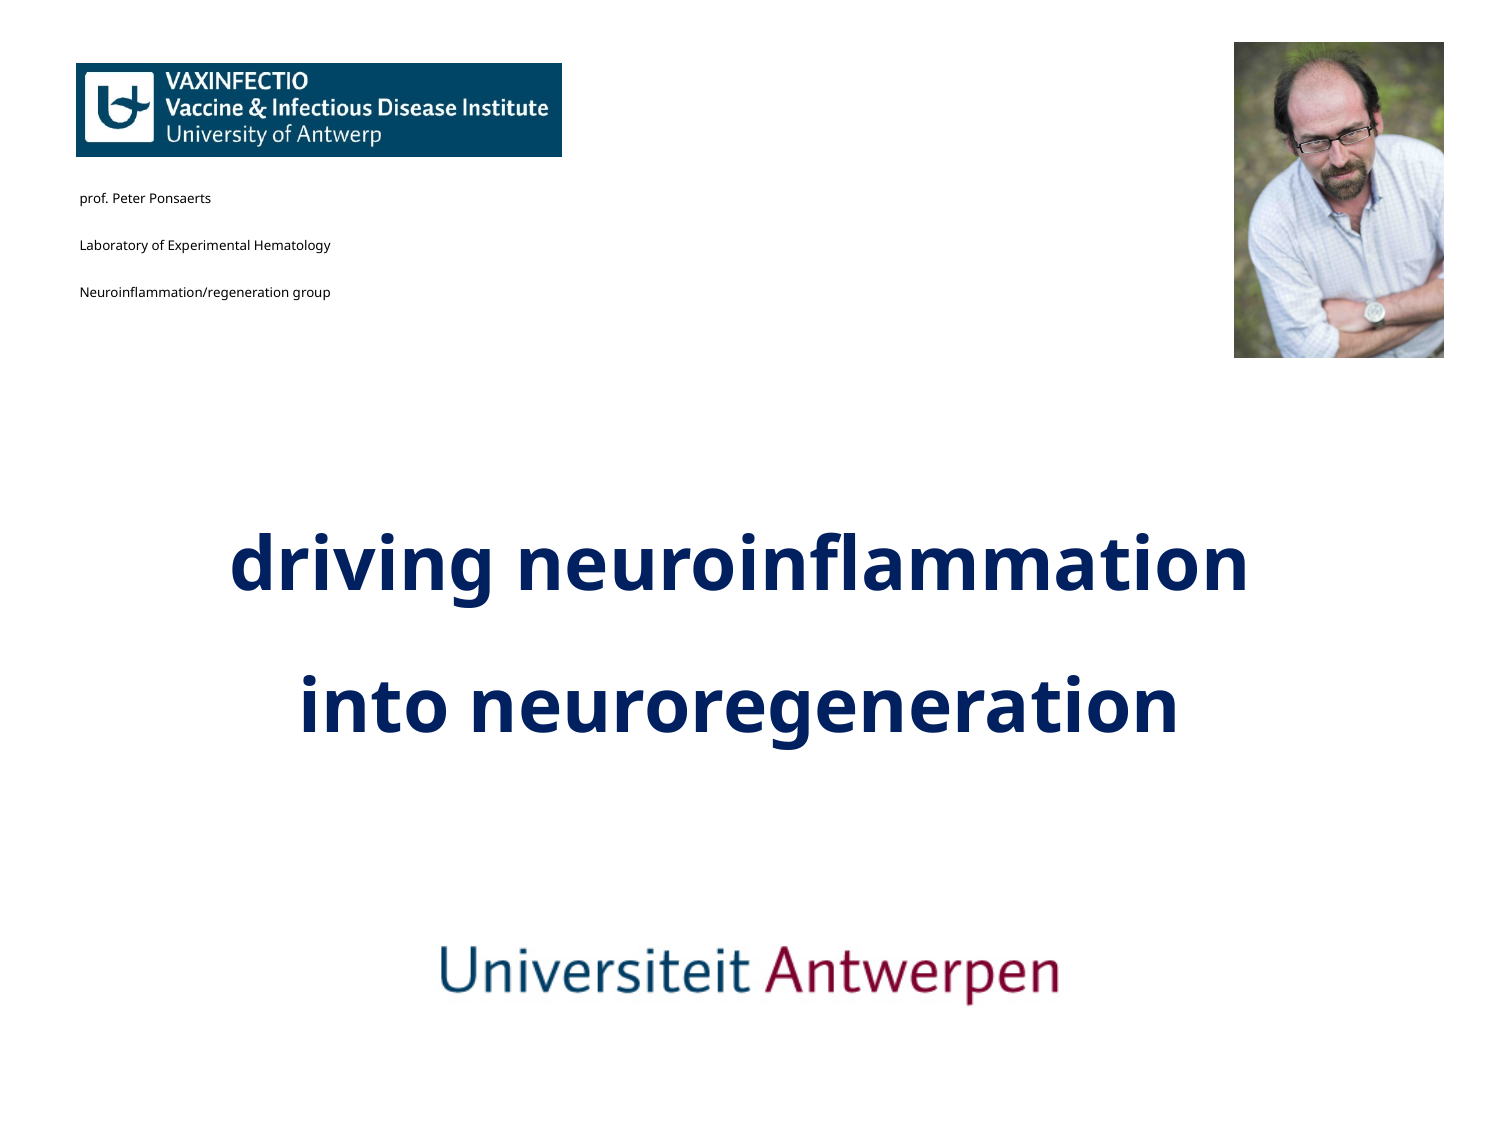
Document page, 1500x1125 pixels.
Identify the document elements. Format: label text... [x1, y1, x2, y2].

picture [436, 935, 1064, 1009]
subtitle driving neuroinflammation into neuroregeneration [0, 515, 1500, 846]
picture [1234, 42, 1444, 358]
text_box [64, 63, 656, 336]
